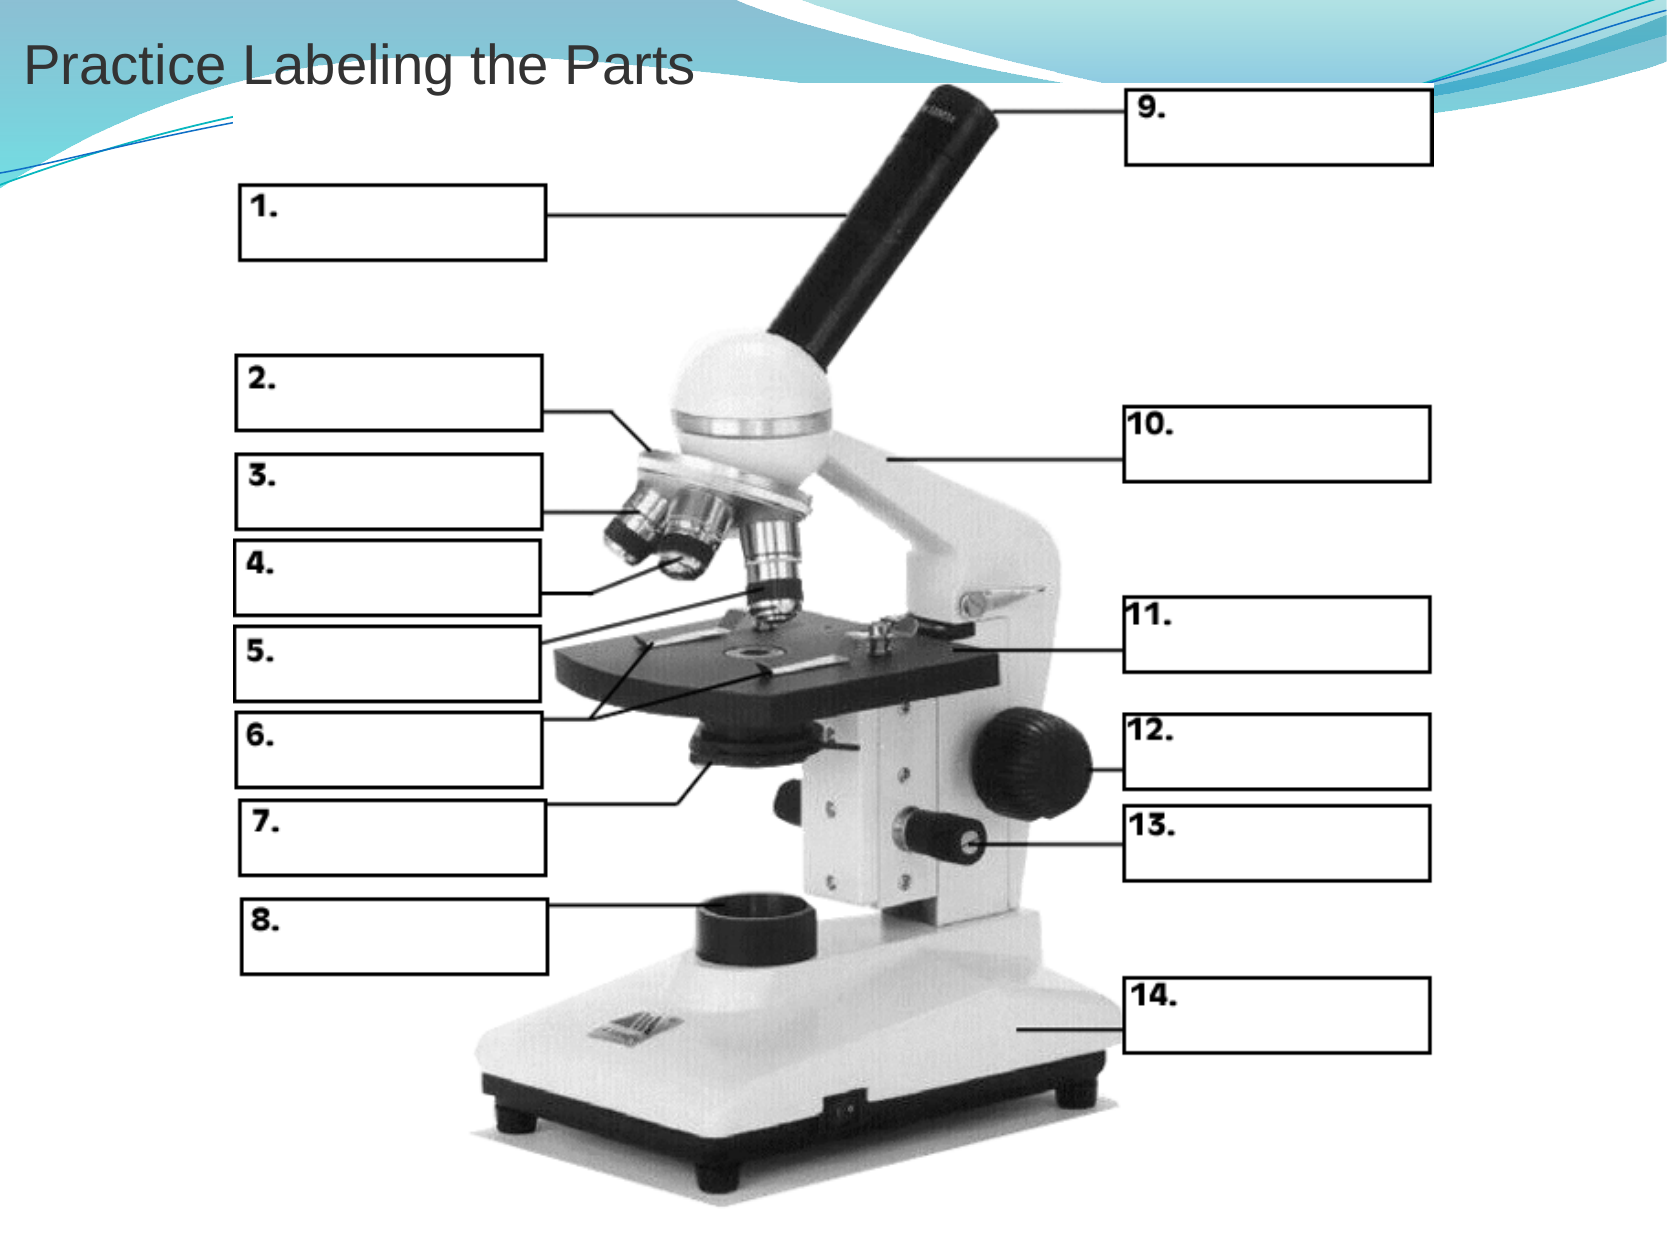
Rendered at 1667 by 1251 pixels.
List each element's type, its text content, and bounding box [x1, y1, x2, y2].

text_box Practice Labeling the Parts [23, 32, 732, 97]
picture [233, 83, 1434, 1209]
